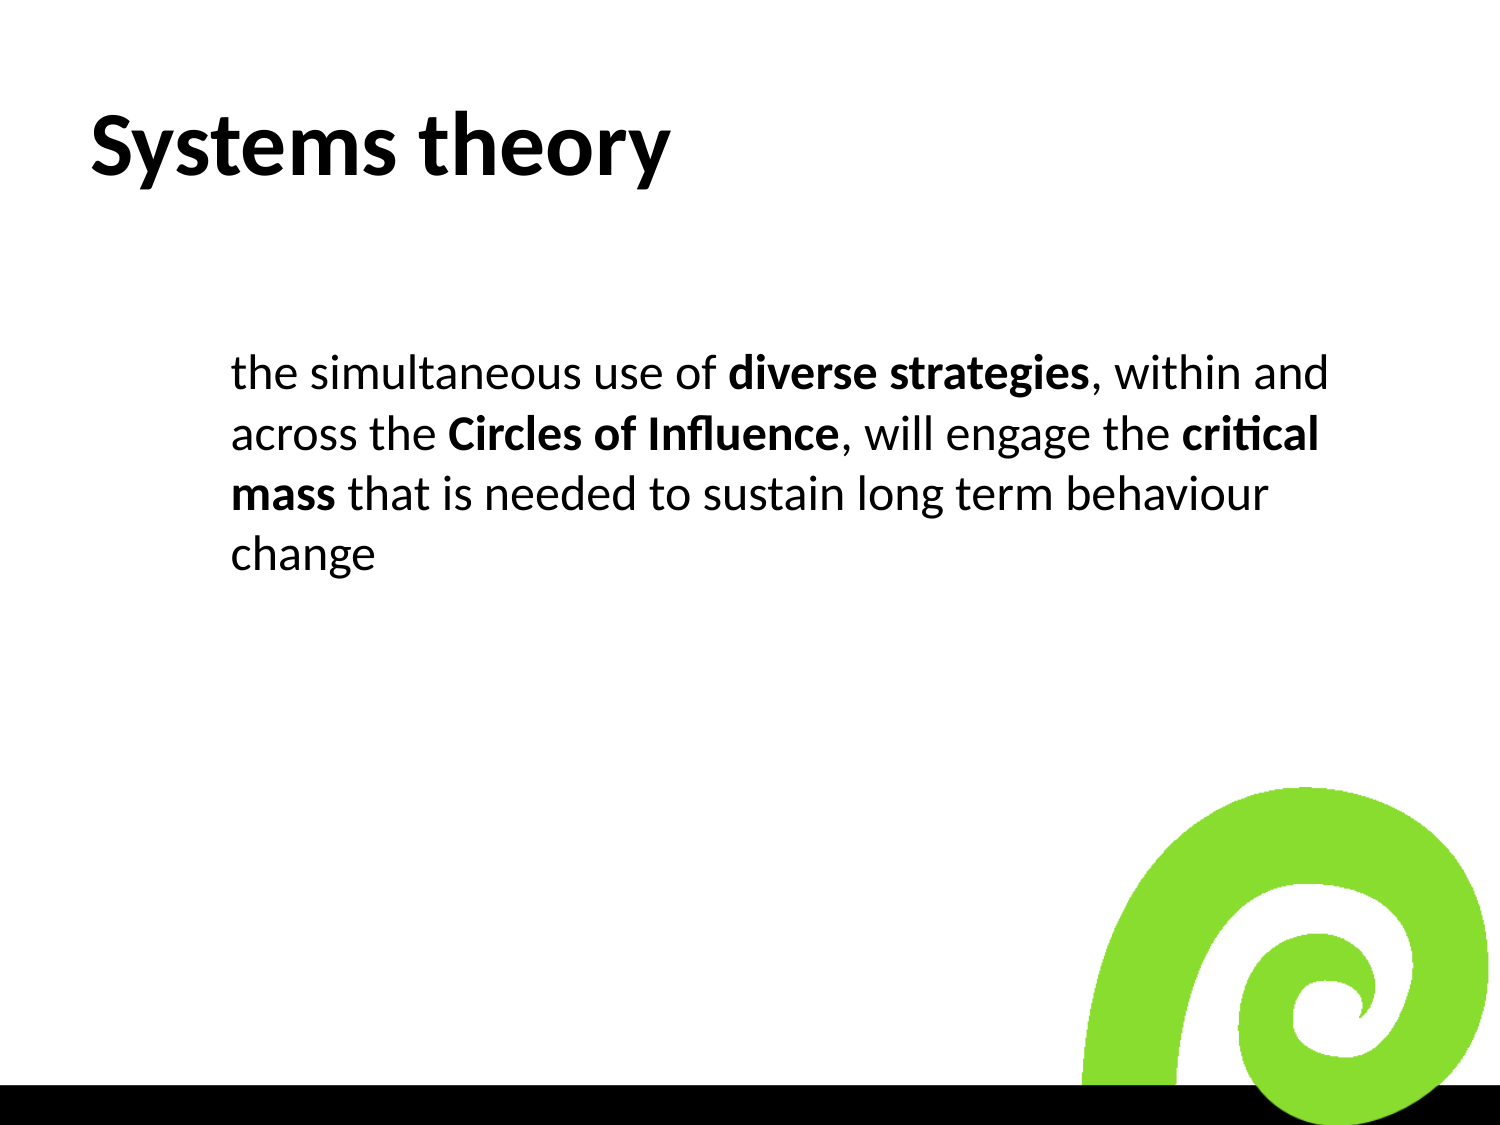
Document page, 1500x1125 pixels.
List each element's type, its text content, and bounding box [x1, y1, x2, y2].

list the simultaneous use of diverse strategies, within and across the Circles of Influence, will engage the critical mass that is needed to sustain long term behaviour change [75, 262, 1425, 1005]
picture [0, 787, 1500, 1125]
title Systems theory [75, 45, 1425, 233]
